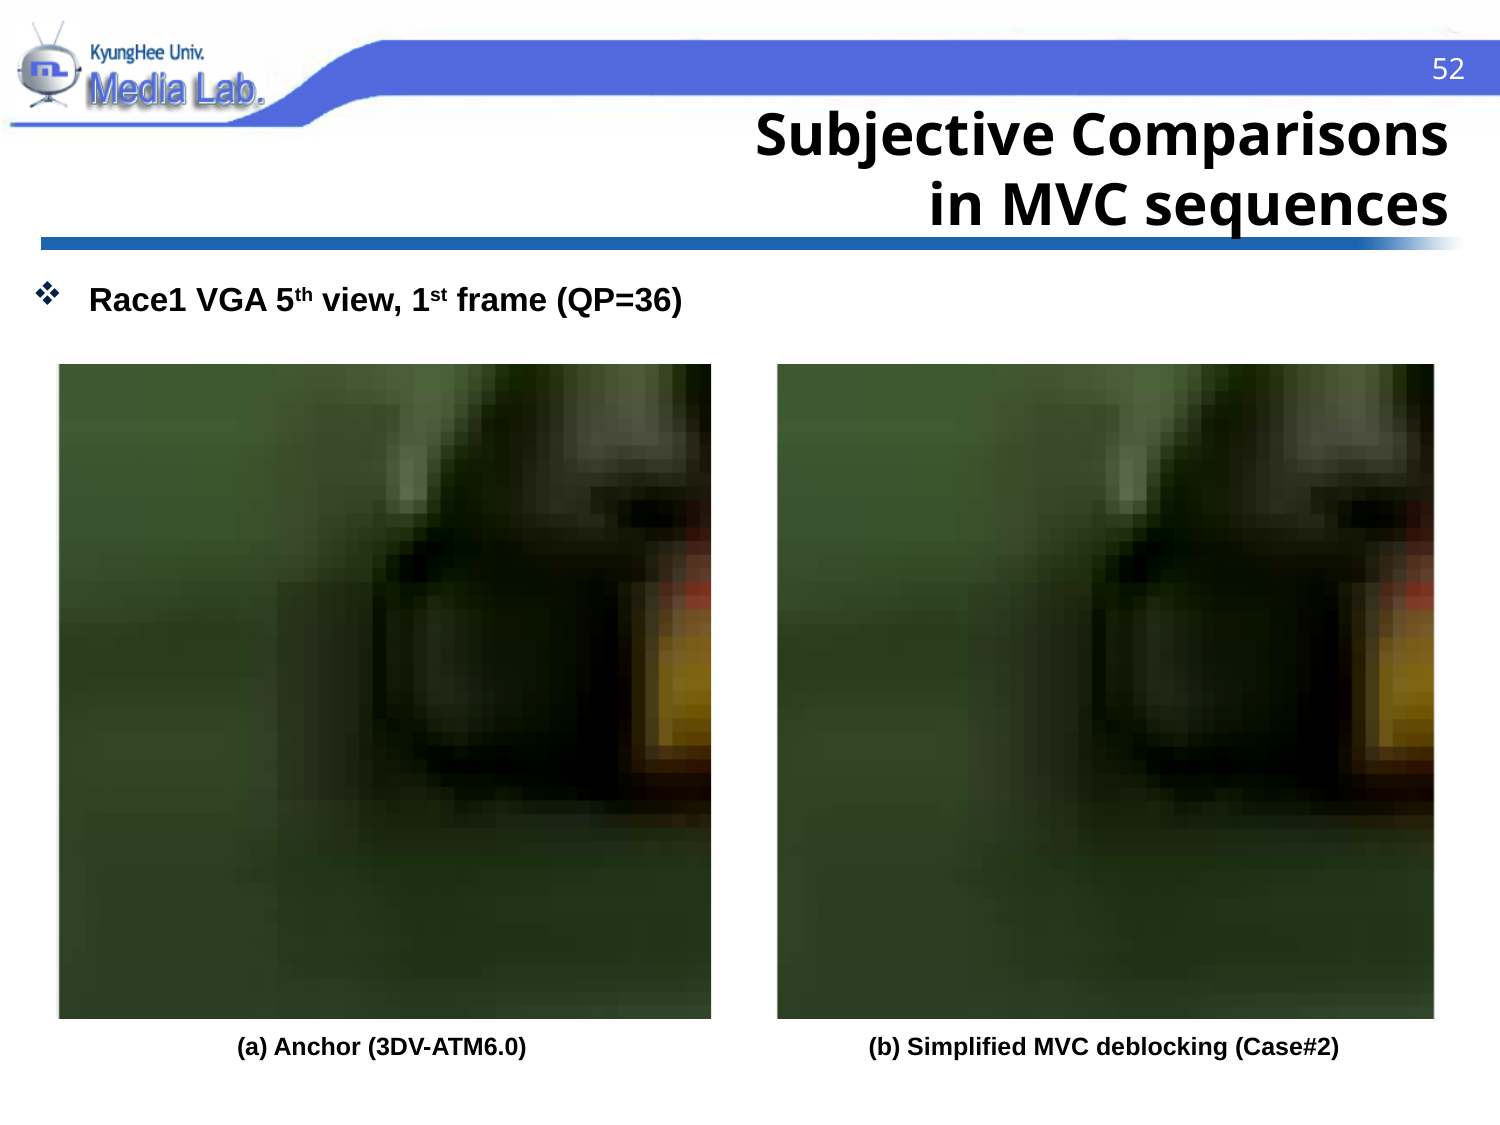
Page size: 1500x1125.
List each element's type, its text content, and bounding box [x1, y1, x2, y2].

list Race1 VGA 5th view, 1st frame (QP=36) [17, 262, 1483, 1107]
title Subjective Comparisons in MVC sequences [312, 101, 1465, 233]
picture [52, 361, 712, 1019]
picture [773, 361, 1436, 1019]
text_box (a) Anchor (3DV-ATM6.0) [222, 1027, 543, 1068]
picture [0, 0, 1500, 138]
text_box (b) Simplified MVC deblocking (Case#2) [853, 1027, 1356, 1068]
slide_number 52 [1403, 42, 1481, 93]
picture [41, 237, 1500, 250]
